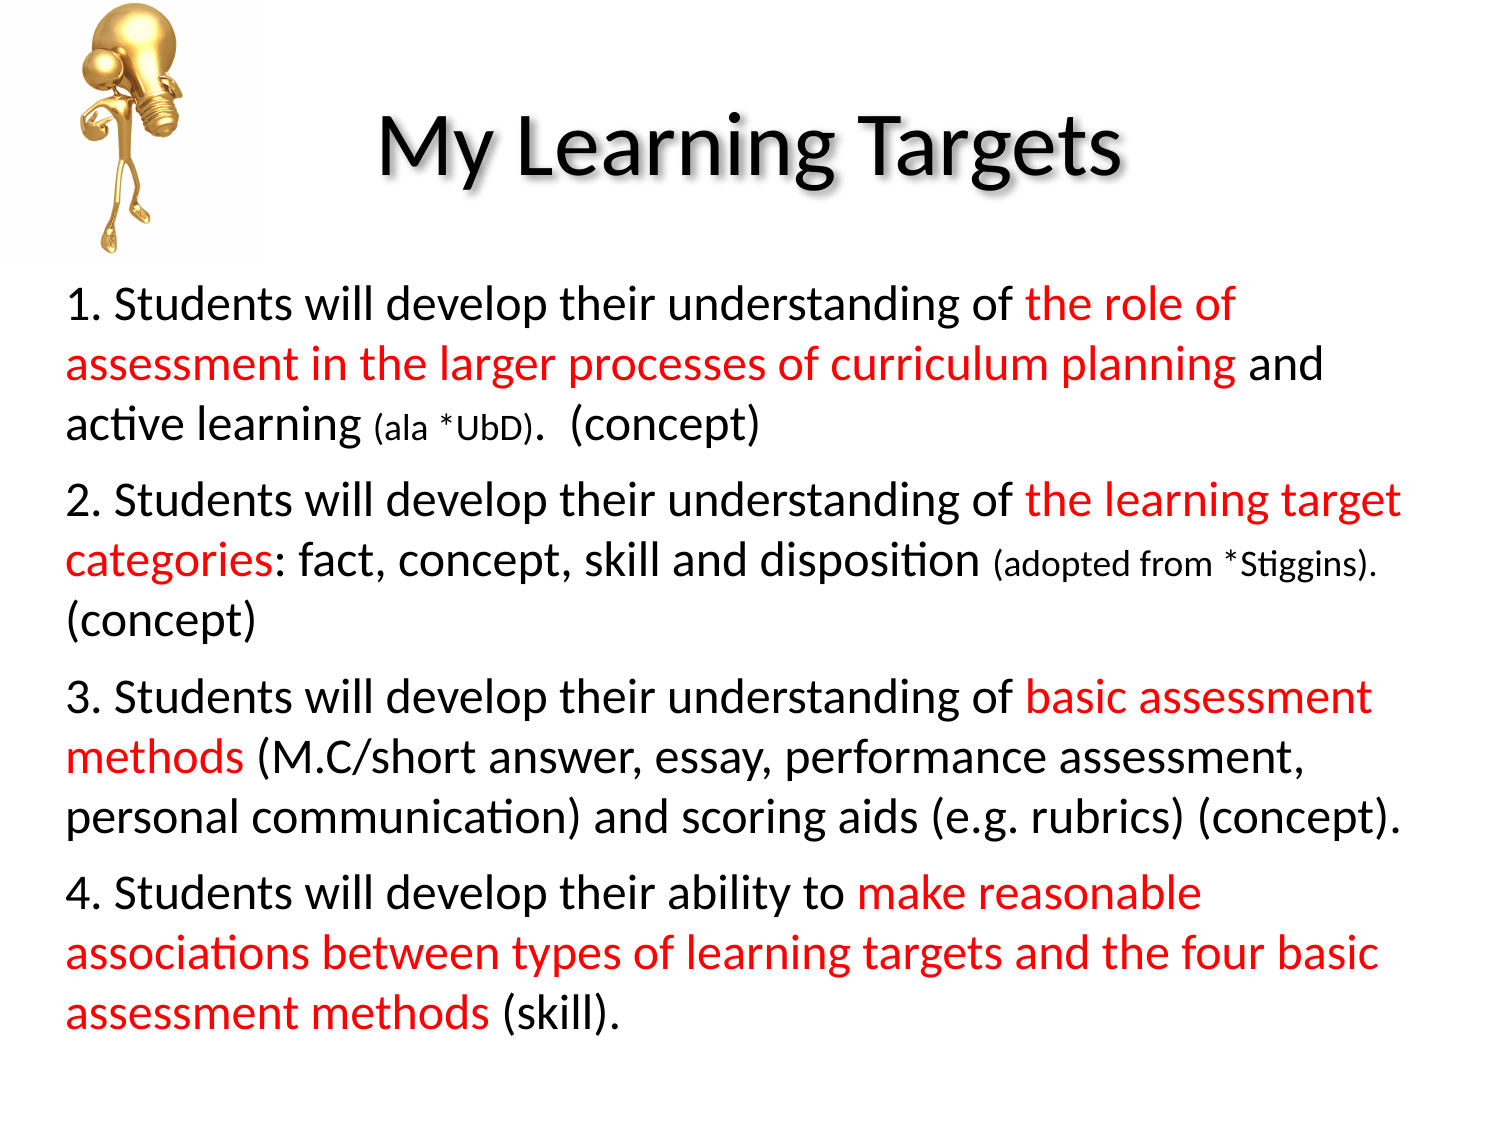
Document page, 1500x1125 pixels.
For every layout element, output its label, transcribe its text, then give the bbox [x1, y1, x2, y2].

text_box 1. Students will develop their understanding of the role of assessment in the larger processes of curriculum planning and active learning (ala *UbD). (concept) 2. Students will develop their understanding of the learning target categories: fact, concept, skill and disposition (adopted from *Stiggins). (concept) 3. Students will develop their understanding of basic assessment methods (M.C/short answer, essay, performance assessment, personal communication) and scoring aids (e.g. rubrics) (concept). 4. Students will develop their ability to make reasonable associations between types of learning targets and the four basic assessment methods (skill). [49, 262, 1463, 1075]
title My Learning Targets [266, 45, 1425, 233]
picture [0, 0, 263, 263]
